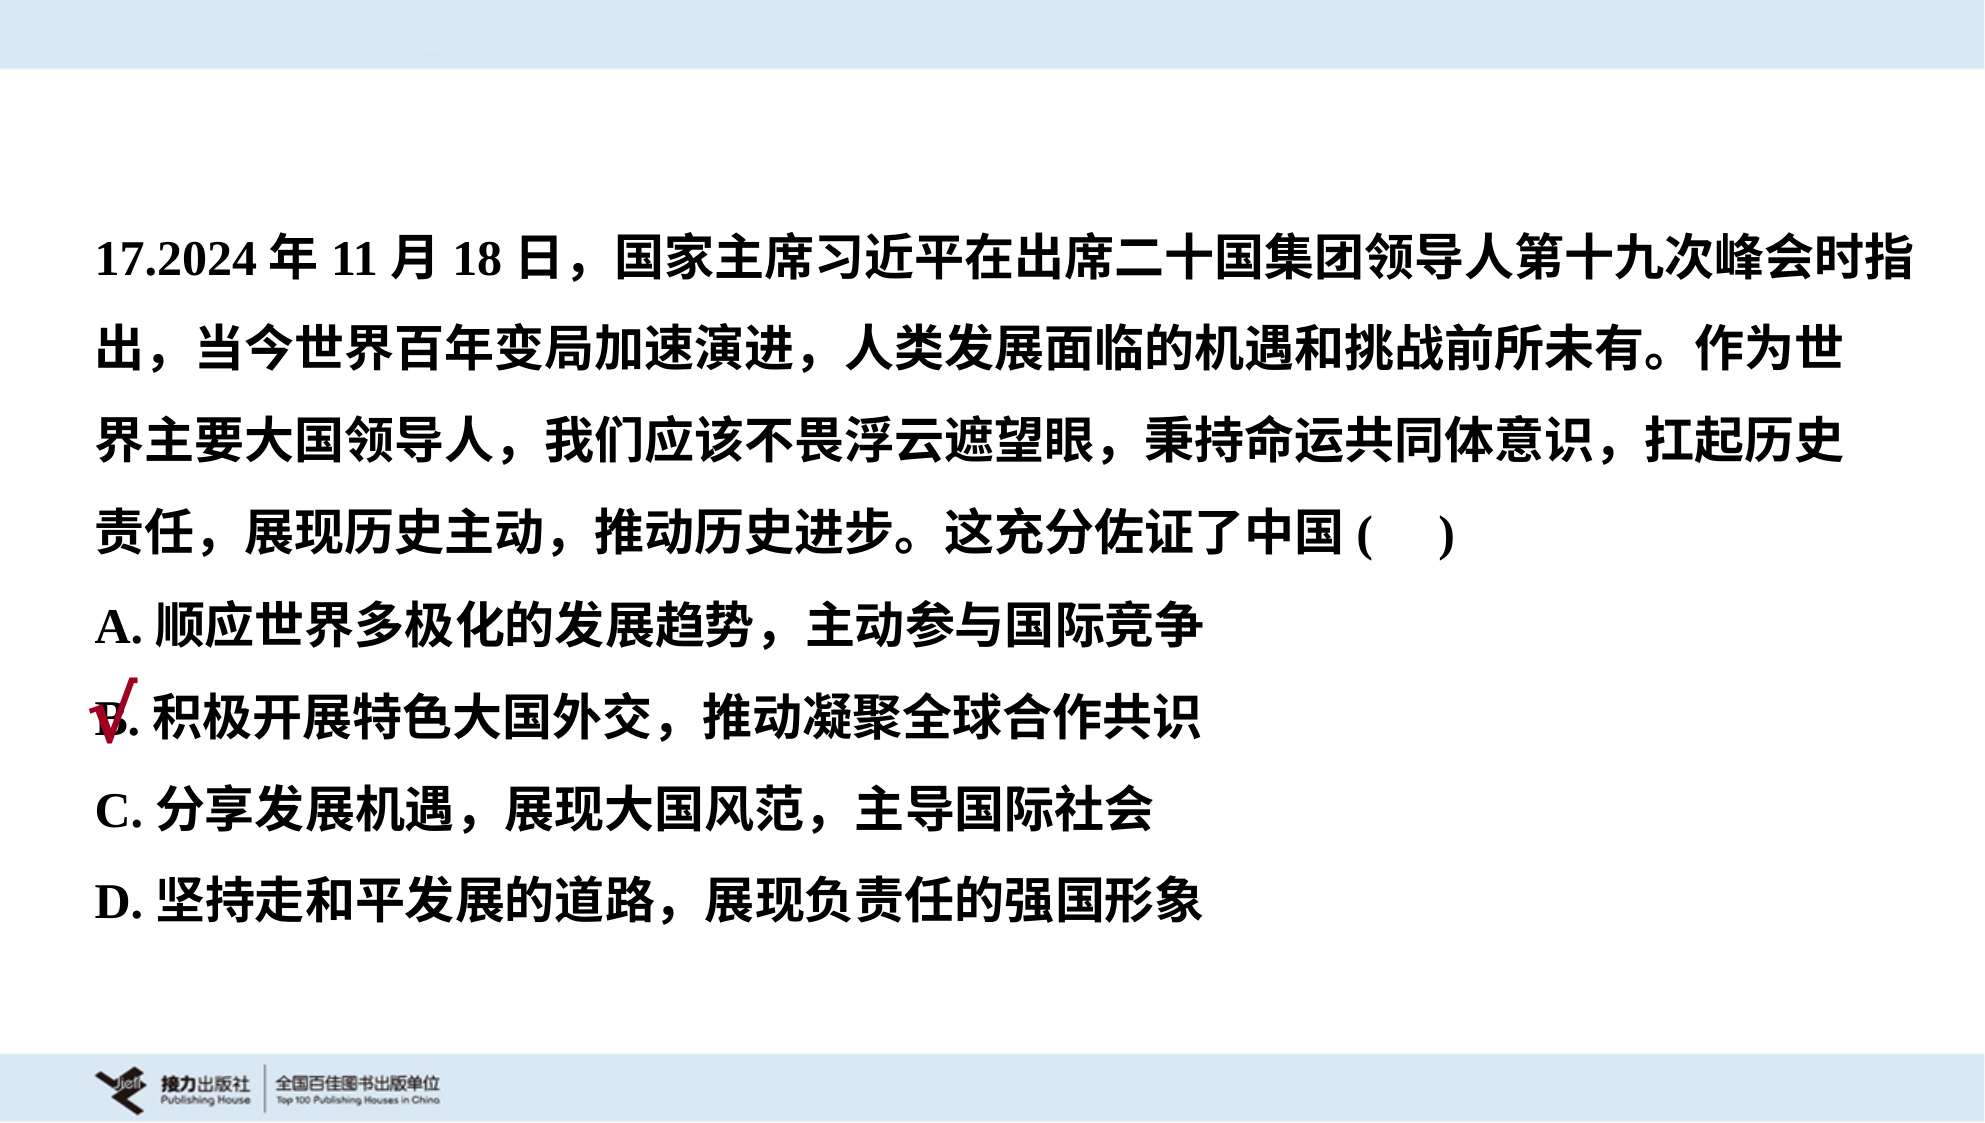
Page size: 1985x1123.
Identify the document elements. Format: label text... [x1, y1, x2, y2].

text_box √ [86, 665, 139, 759]
picture [0, 0, 1985, 1122]
text_box A.顺应世界多极化的发展趋势，主动参与国际竞争 B.积极开展特色大国外交，推动凝聚全球合作共识 C.分享发展机遇，展现大国风范，主导国际社会 D.坚持走和平发展的道路，展现负责任的强国形象 [94, 562, 1892, 929]
text_box 17.2024年11月18日，国家主席习近平在出席二十国集团领导人第十九次峰会时指 出，当今世界百年变局加速演进，人类发展面临的机遇和挑战前所未有。作为世 界主要大国领导人，我们应该不畏浮云遮望眼，秉持命运共同体意识，扛起历史 责任，展现历史主动，推动历史进步。这充分佐证了中国( ) [94, 193, 1892, 561]
